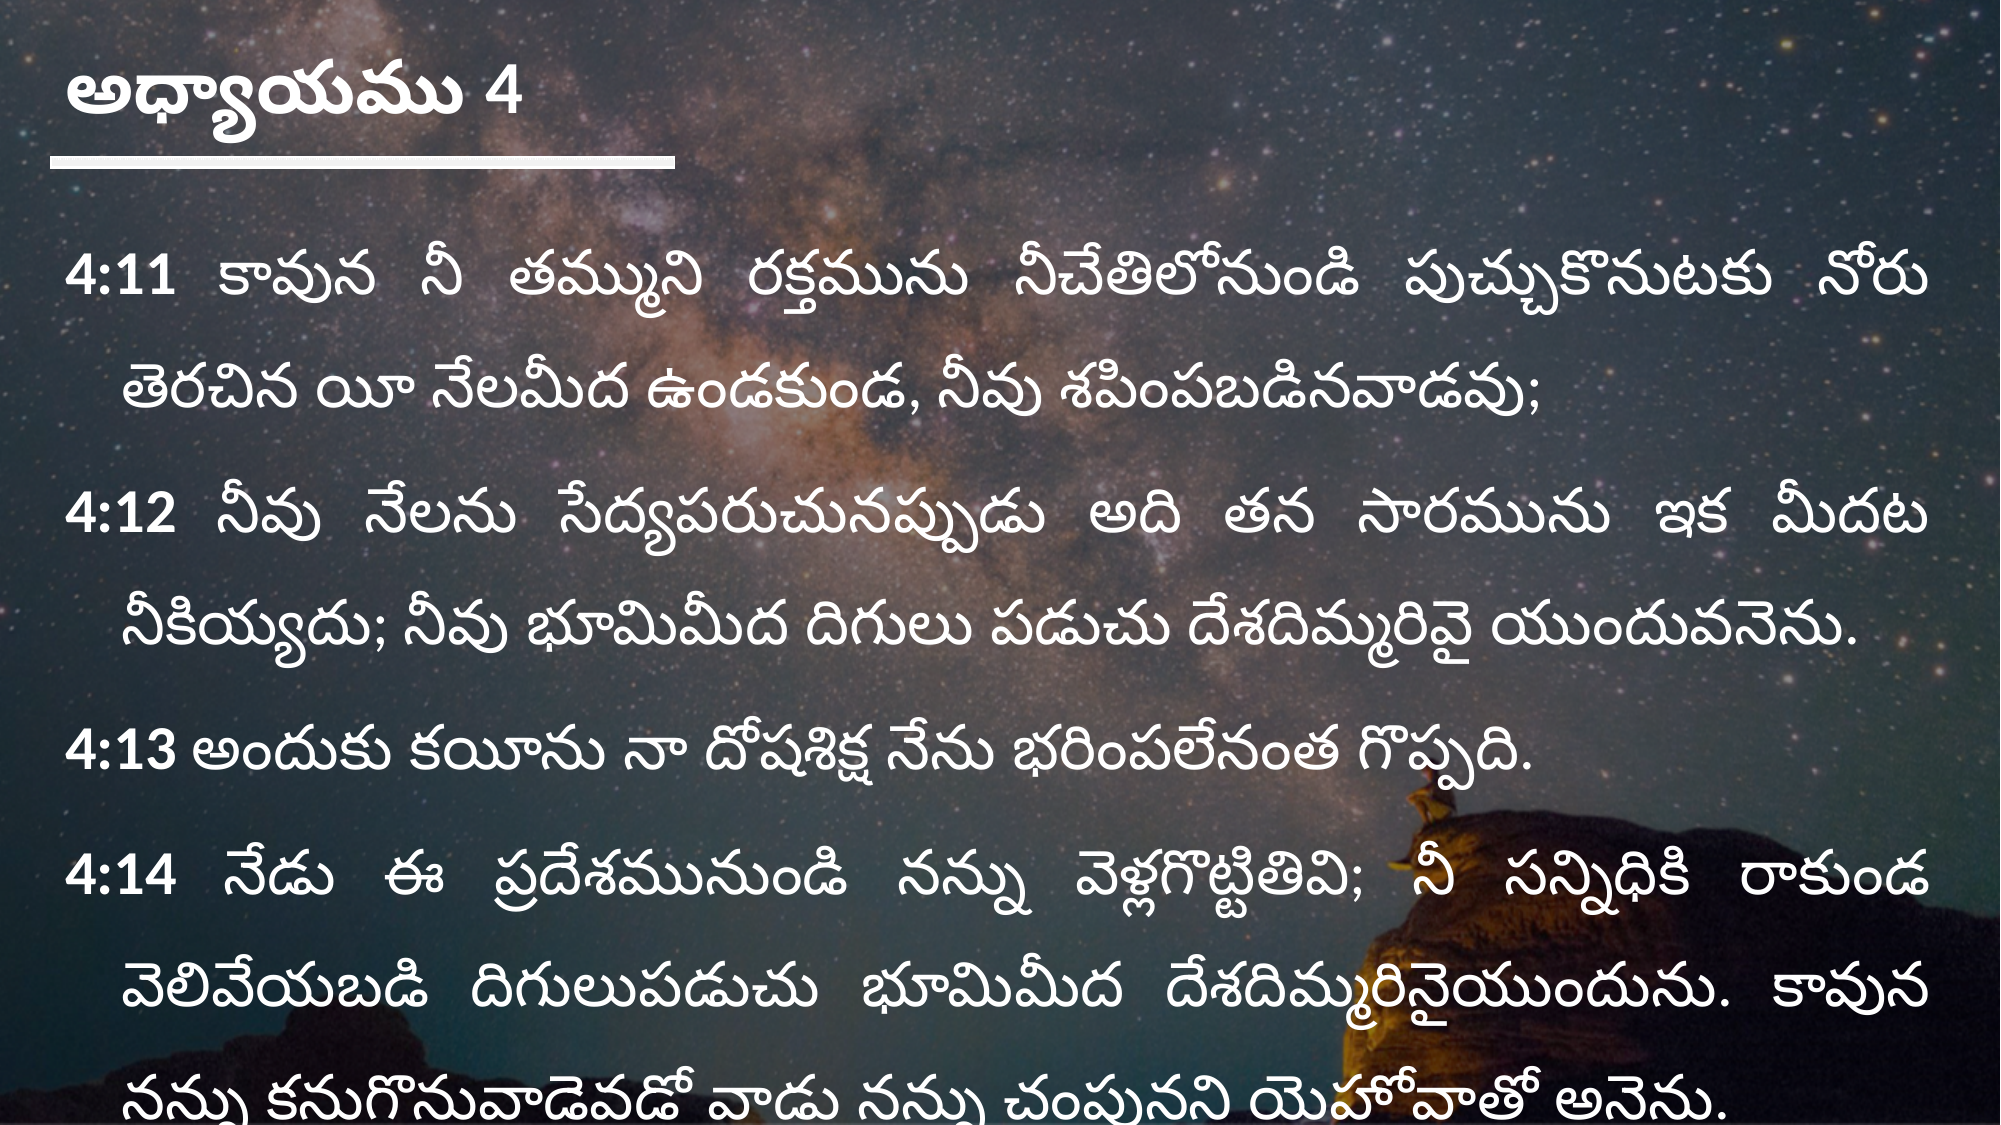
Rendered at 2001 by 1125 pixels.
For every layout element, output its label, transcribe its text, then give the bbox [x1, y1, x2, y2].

picture [0, 0, 2000, 1125]
list 4:11 కావున నీ తమ్ముని రక్తమును నీచేతిలోనుండి పుచ్చుకొనుటకు నోరు తెరచిన యీ నేలమీద ఉండకుండ, నీవు శపింపబడినవాడవు; 4:12 నీవు నేలను సేద్యపరుచునప్పుడు అది తన సారమును ఇక మీదట నీకియ్యదు; నీవు భూమిమీద దిగులు పడుచు దేశదిమ్మరివై యుందువనెను. 4:13 అందుకు కయీను నా దోషశిక్ష నేను భరింపలేనంత గొప్పది. 4:14 నేడు ఈ ప్రదేశమునుండి నన్ను వెళ్లగొట్టితివి; నీ సన్నిధికి రాకుండ వెలివేయబడి దిగులుపడుచు భూమిమీద దేశదిమ్మరినైయుందును. కావున నన్ను కనుగొనువాడెవడో వాడు నన్ను చంపునని యెహోవాతో అనెను. [50, 187, 1946, 1063]
title అధ్యాయము 4 [50, 0, 1925, 167]
